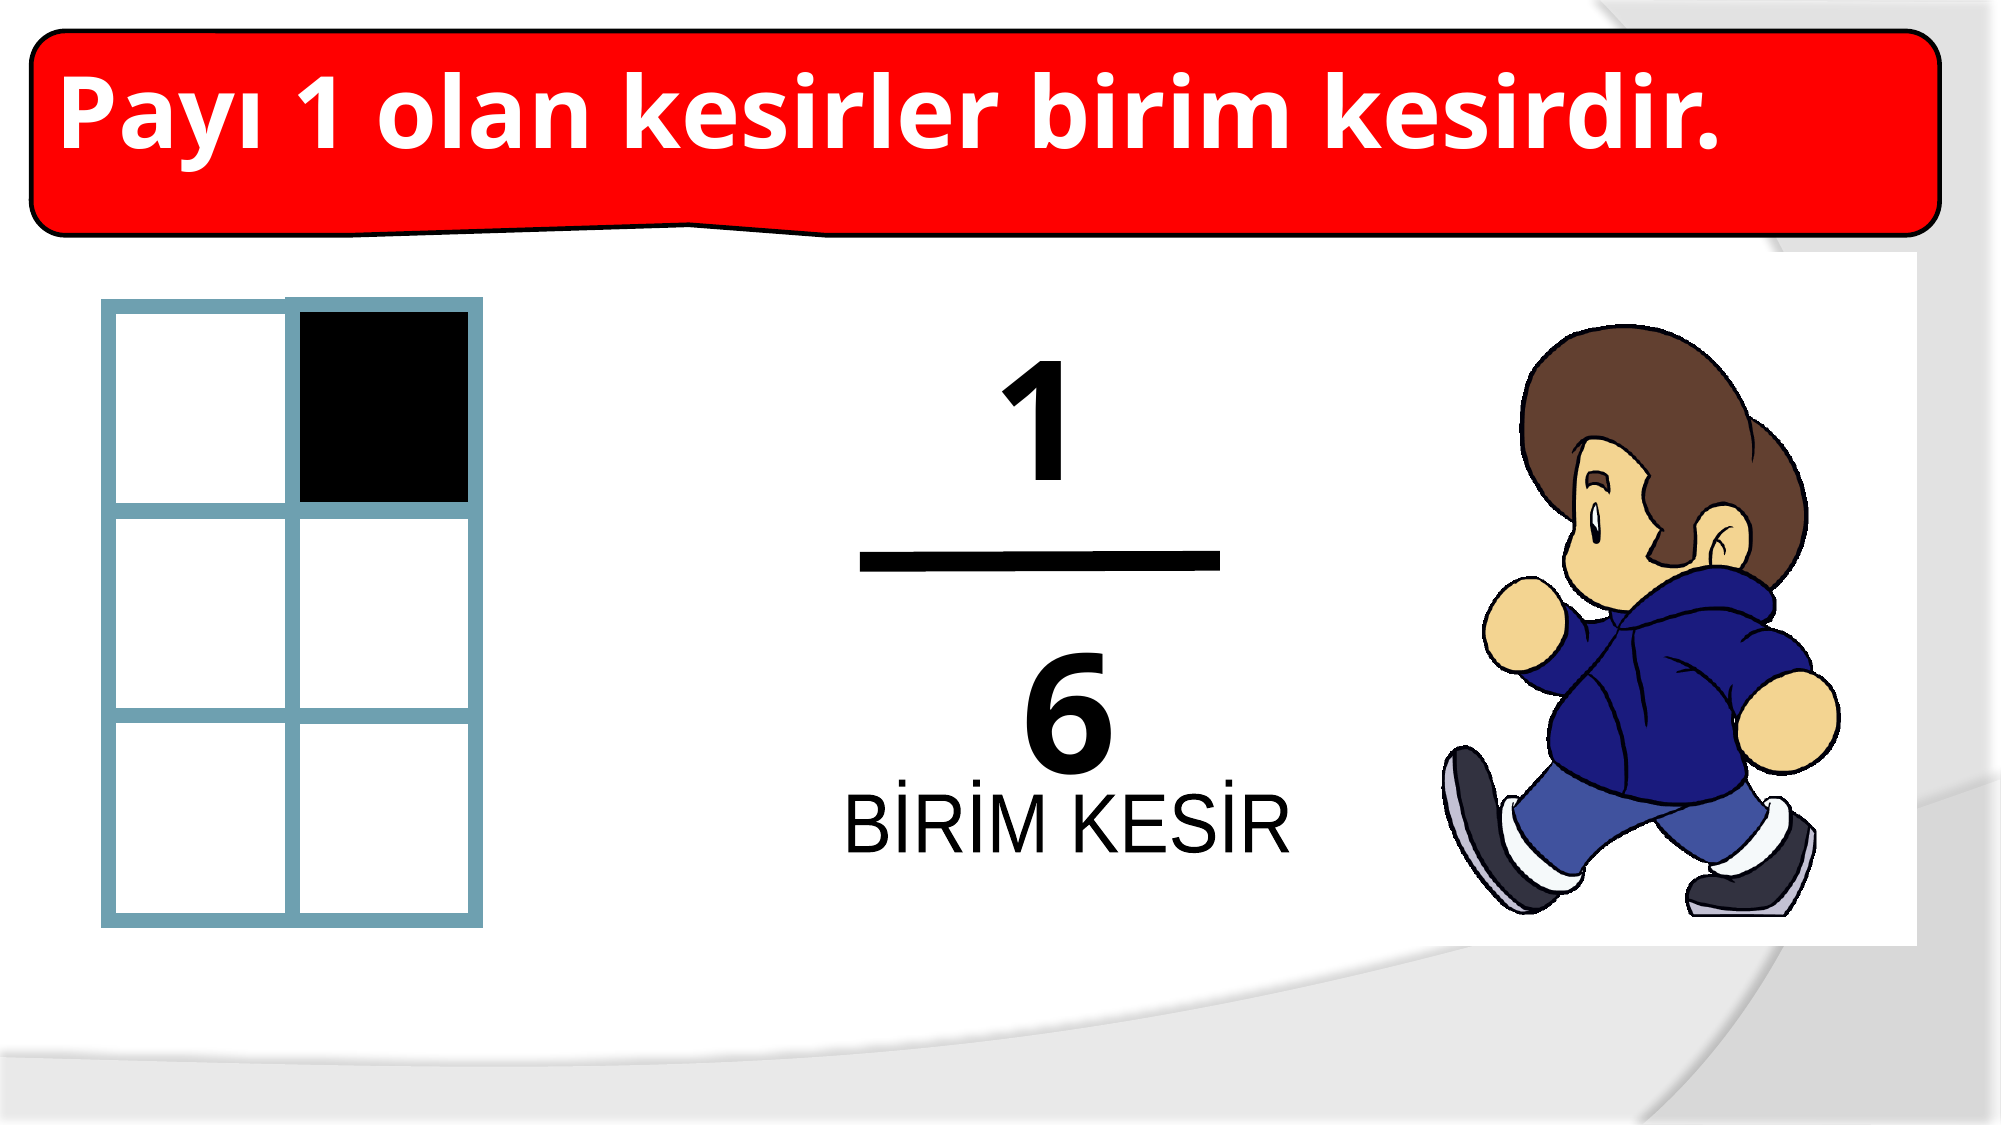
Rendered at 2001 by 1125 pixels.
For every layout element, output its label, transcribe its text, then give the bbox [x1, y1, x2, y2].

text_box [292, 304, 476, 510]
text_box Payı 1 olan kesirler birim kesirdir. [31, 30, 1940, 236]
text_box [292, 716, 476, 921]
text_box [108, 306, 293, 511]
text_box 1 [939, 306, 1140, 521]
text_box 6 [925, 599, 1213, 814]
text_box [108, 715, 292, 921]
picture [1373, 252, 1917, 946]
text_box [108, 511, 292, 715]
text_box [292, 511, 476, 716]
